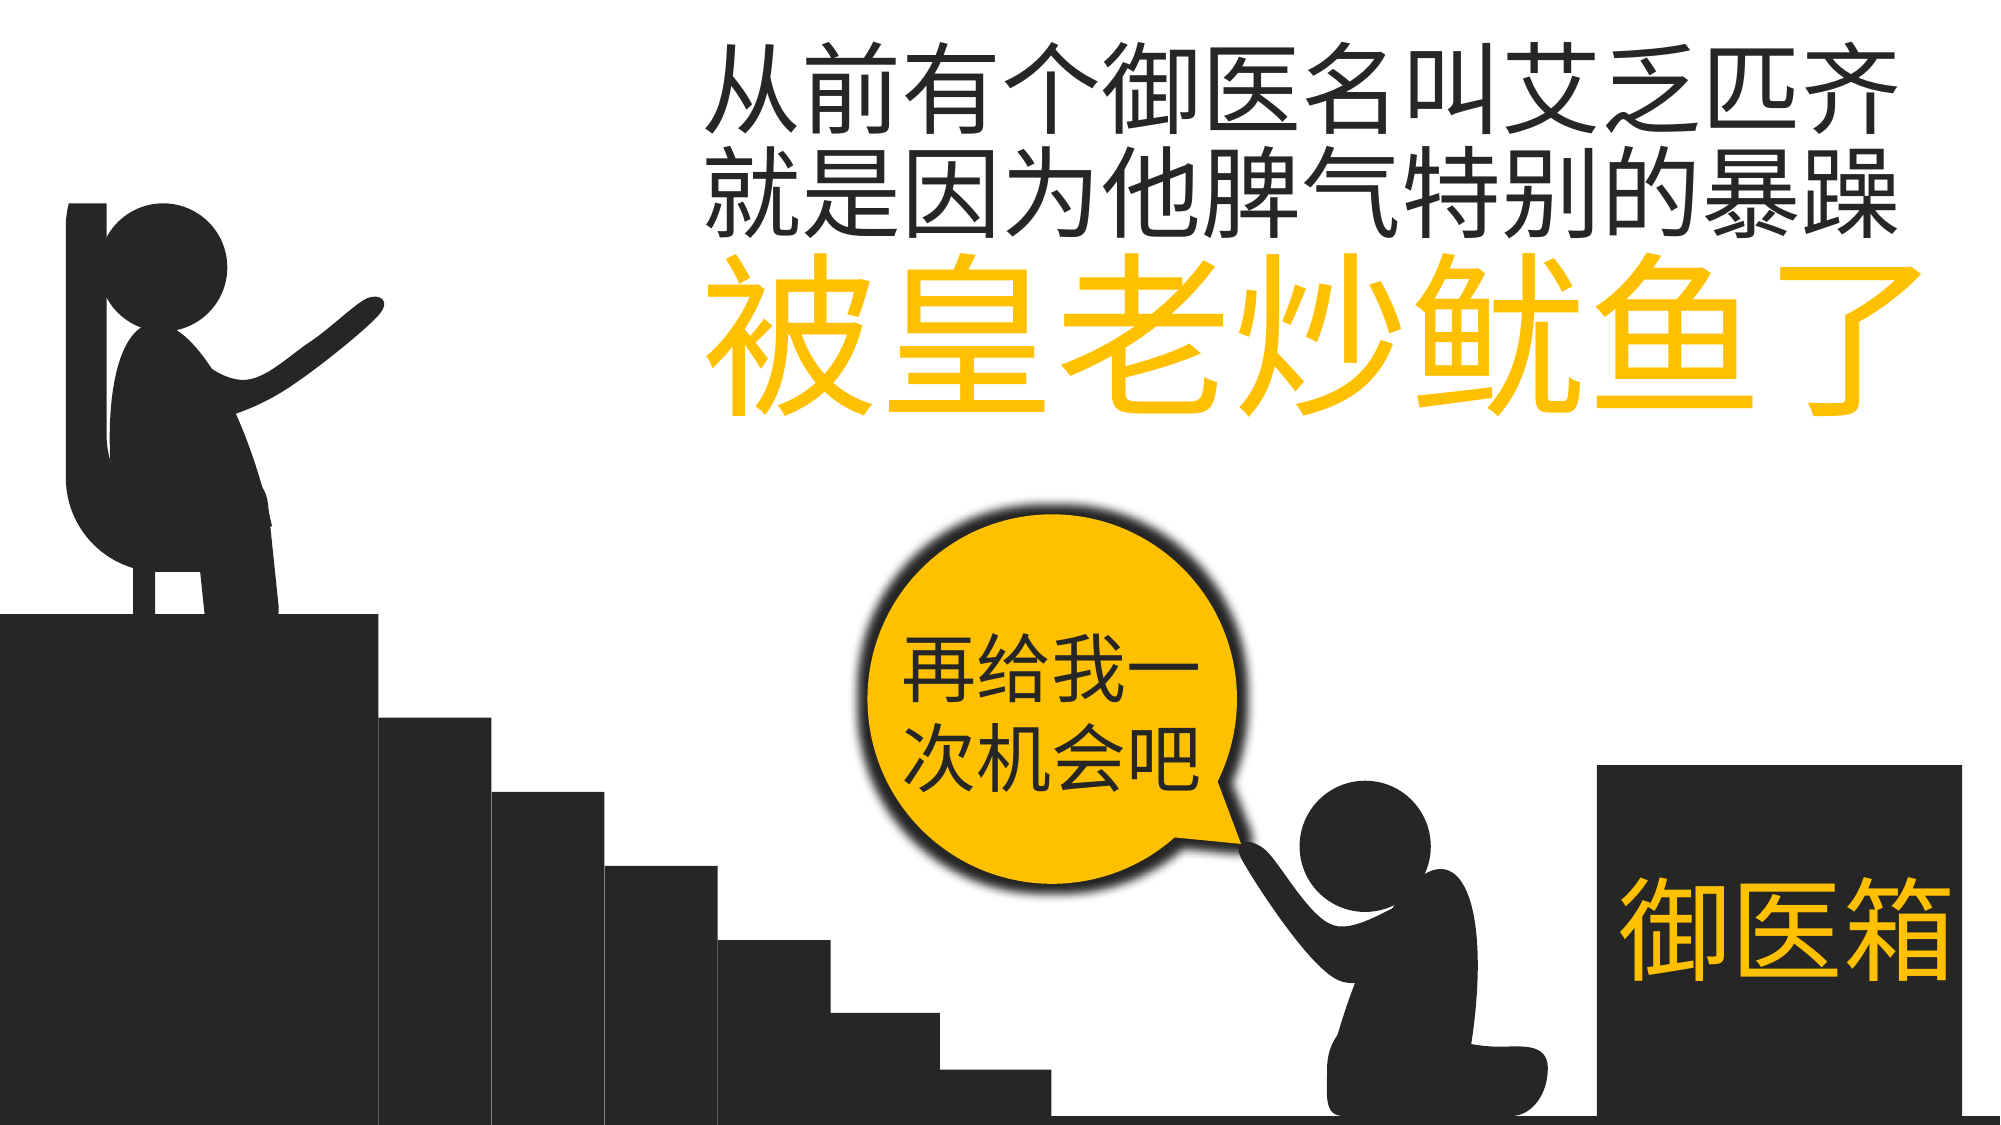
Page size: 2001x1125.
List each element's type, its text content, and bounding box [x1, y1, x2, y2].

text_box [274, 295, 386, 398]
text_box 从前有个御医名叫艾乏匹齐 就是因为他脾气特别的暴躁 被皇老炒鱿鱼了 [686, 34, 1956, 446]
text_box [0, 613, 379, 1125]
text_box [1325, 1019, 1550, 1115]
text_box [717, 939, 832, 1125]
text_box [604, 865, 719, 1125]
text_box [1045, 1115, 2000, 1125]
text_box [65, 203, 274, 648]
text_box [867, 514, 1423, 985]
text_box [937, 1069, 1052, 1125]
text_box [826, 1012, 941, 1125]
text_box [1337, 868, 1479, 1043]
text_box [1423, 813, 1432, 873]
text_box [490, 791, 606, 1125]
text_box [377, 717, 492, 1125]
text_box [1596, 764, 1963, 1117]
text_box 御医箱 [1603, 852, 1971, 1002]
